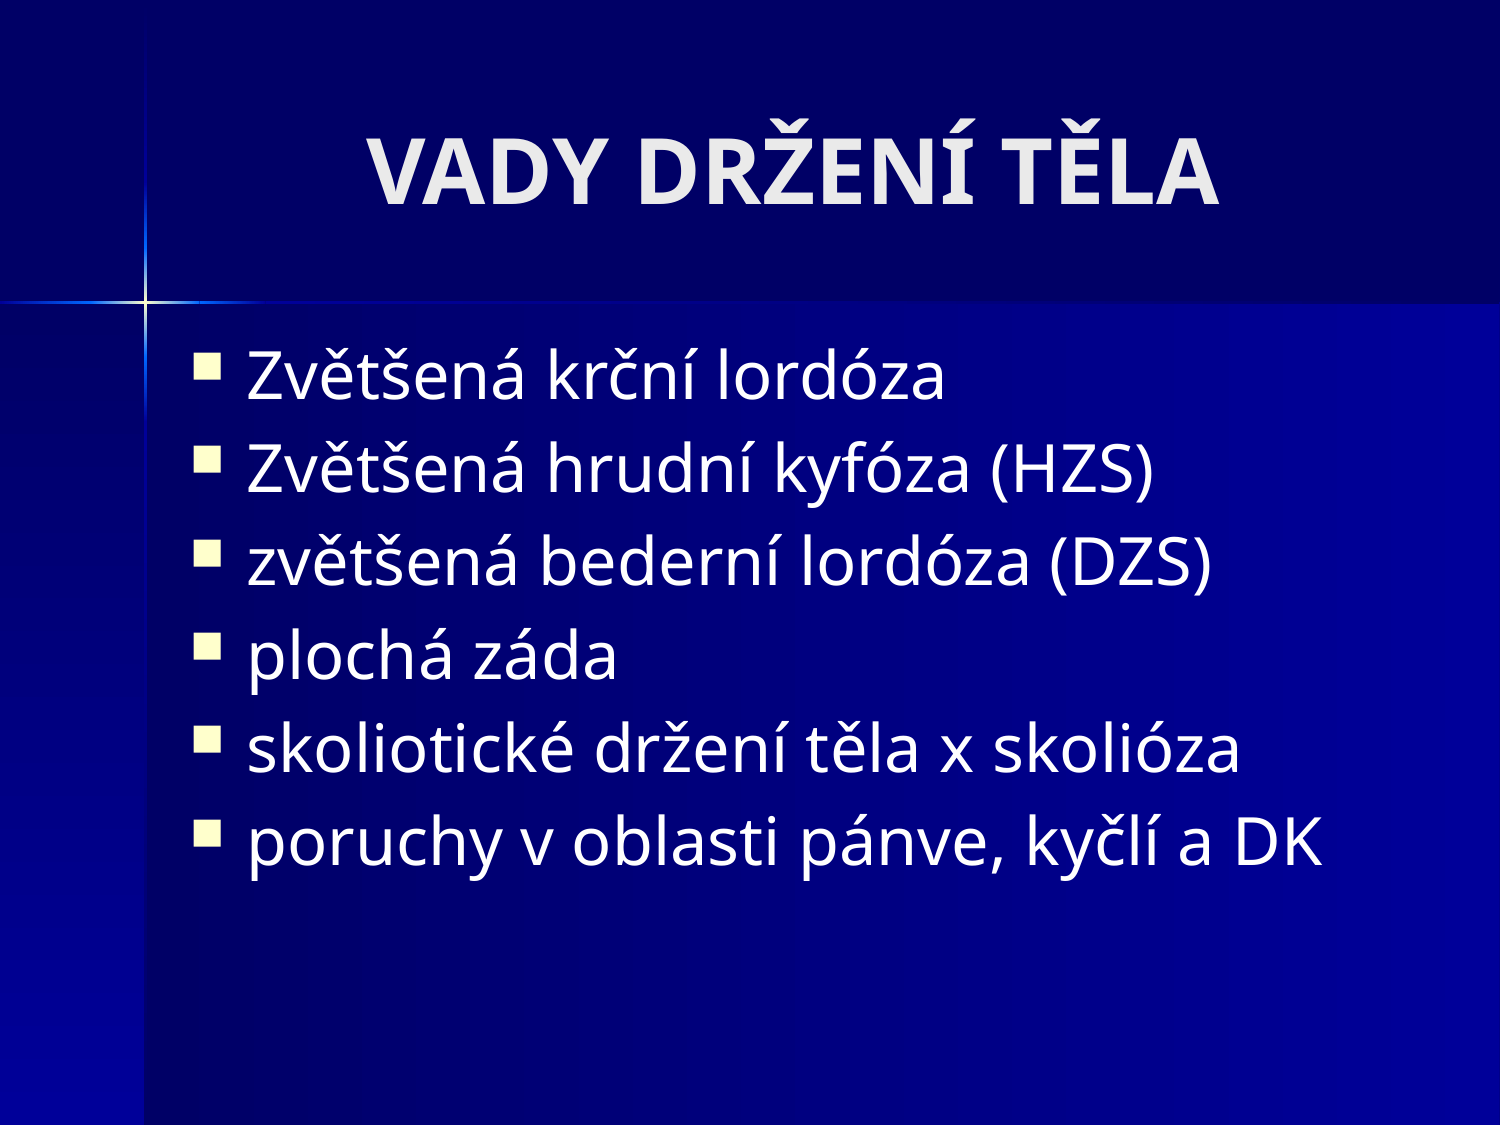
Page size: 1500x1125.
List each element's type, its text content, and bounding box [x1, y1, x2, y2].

list Zvětšená krční lordóza Zvětšená hrudní kyfóza (HZS) zvětšená bederní lordóza (DZS) plochá záda skoliotické držení těla x skolióza poruchy v oblasti pánve, kyčlí a DK [174, 324, 1413, 1001]
title VADY DRŽENÍ TĚLA [174, 49, 1413, 286]
